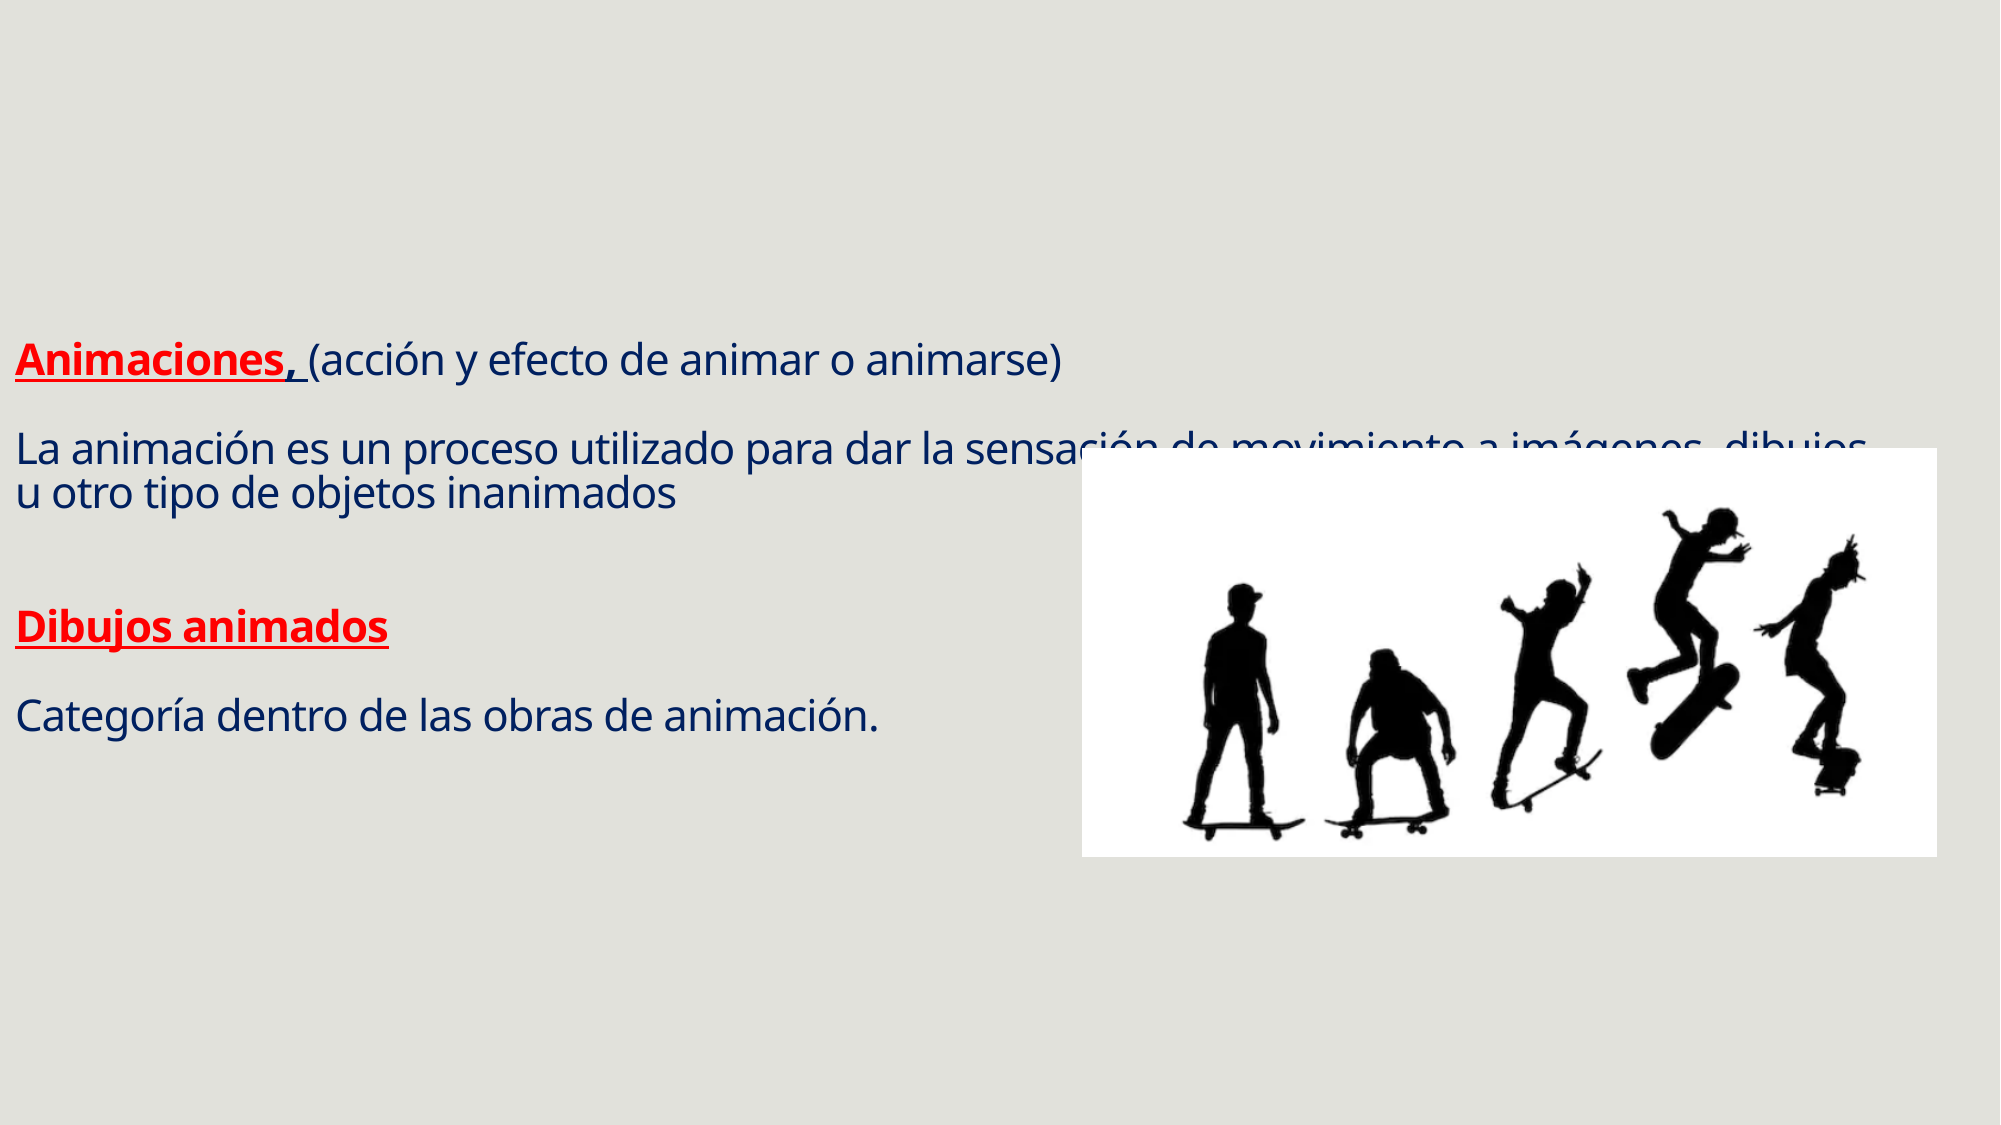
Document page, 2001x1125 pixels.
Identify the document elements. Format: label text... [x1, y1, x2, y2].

title Animaciones, (acción y efecto de animar o animarse) La animación es un proceso utilizado para dar la sensación de movimiento a imágenes, dibujos u otro tipo de objetos inanimados Dibujos animados Categoría dentro de las obras de animación. [0, 62, 1904, 801]
picture [1081, 448, 1937, 858]
